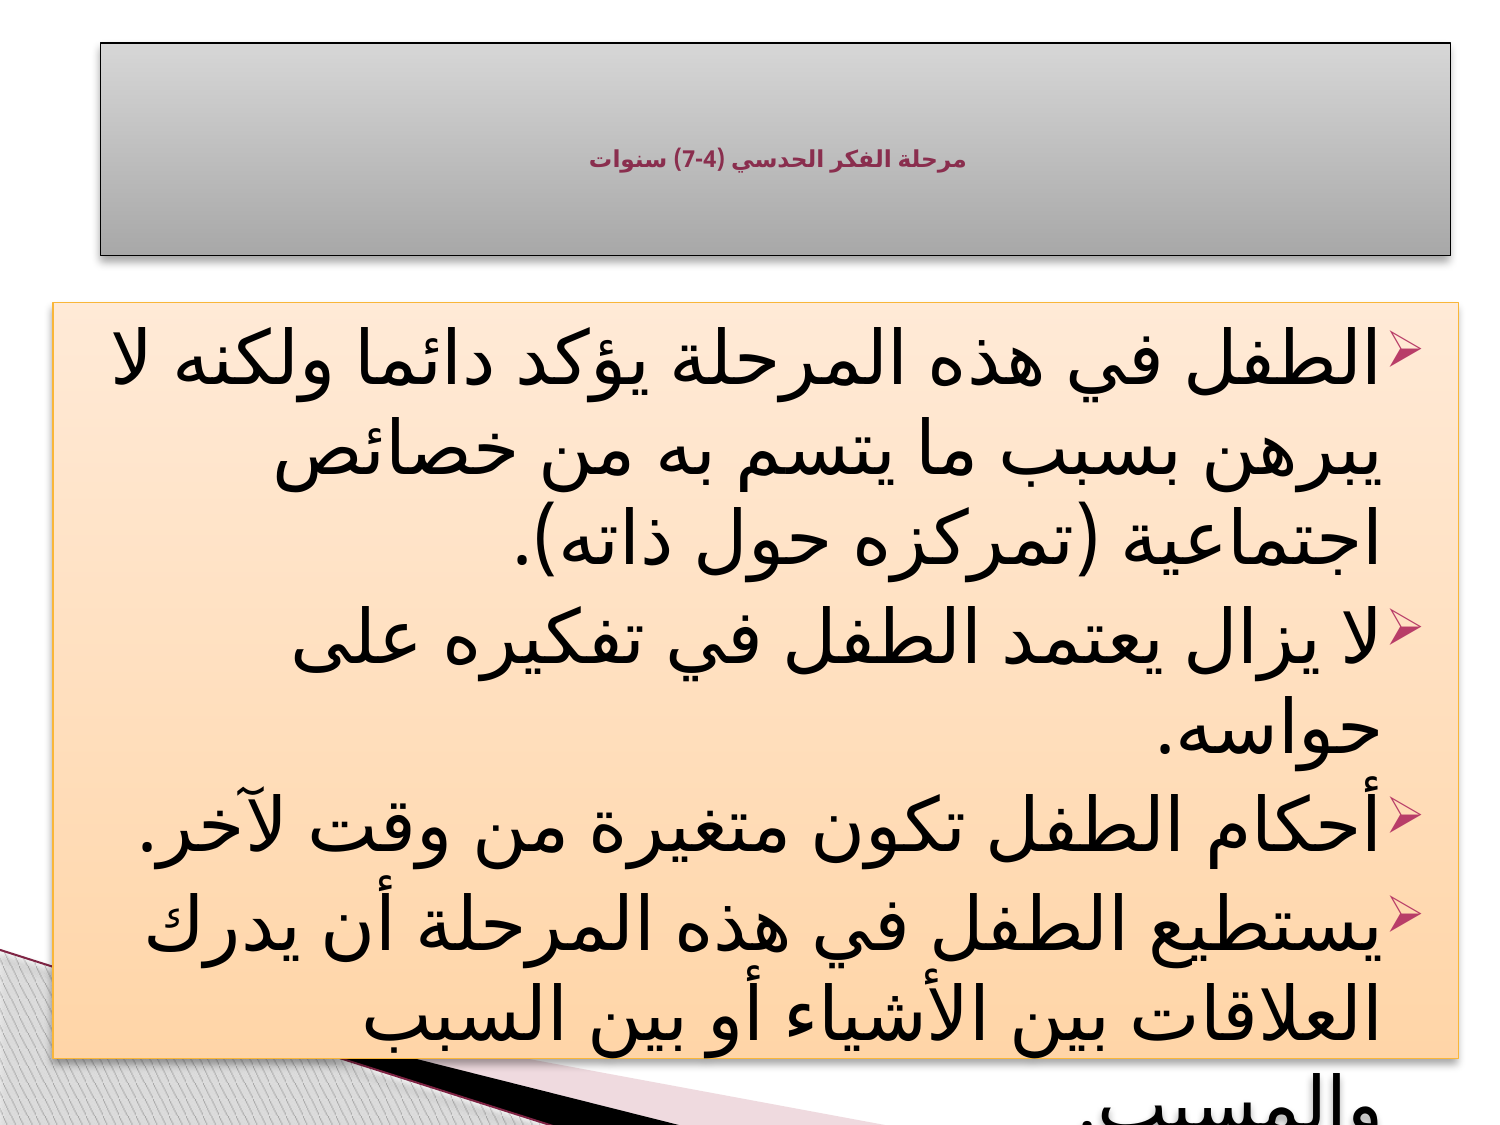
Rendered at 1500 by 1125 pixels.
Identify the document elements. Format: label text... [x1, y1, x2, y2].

title مرحلة الفكر الحدسي (4-7) سنوات [100, 42, 1451, 256]
list الطفل في هذه المرحلة يؤكد دائما ولكنه لا يبرهن بسبب ما يتسم به من خصائص اجتماعية (تمركزه حول ذاته). لا يزال يعتمد الطفل في تفكيره على حواسه. أحكام الطفل تكون متغيرة من وقت لآخر. يستطيع الطفل في هذه المرحلة أن يدرك العلاقات بين الأشياء أو بين السبب والمسبب. يلجأ الطفل إلى التخمين فيما يتعلق بالعلاقات العددية أو الهندسية. [52, 302, 1459, 1059]
